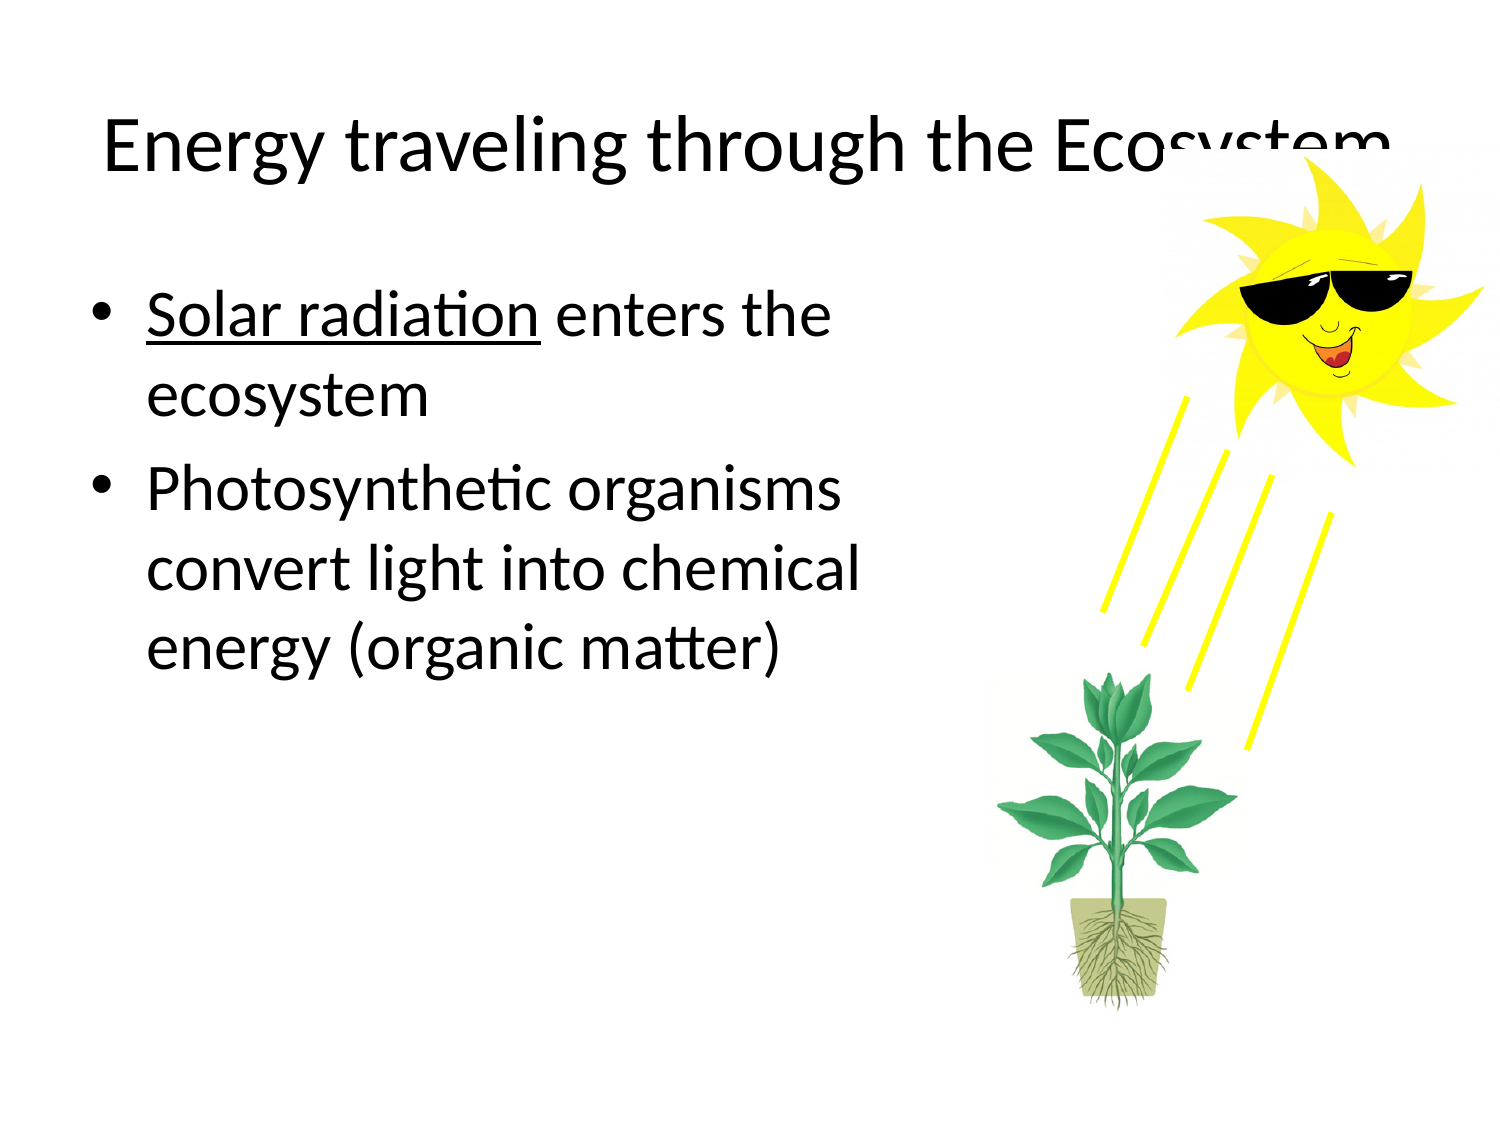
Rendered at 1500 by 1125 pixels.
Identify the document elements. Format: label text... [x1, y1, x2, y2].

picture [1162, 149, 1500, 486]
picture [985, 657, 1247, 1021]
title Energy traveling through the Ecosystem [75, 45, 1425, 233]
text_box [1102, 396, 1188, 613]
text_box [1246, 512, 1332, 751]
list Solar radiation enters the ecosystem Photosynthetic organisms convert light into chemical energy (organic matter) [75, 262, 986, 1005]
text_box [1187, 474, 1273, 692]
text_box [1142, 449, 1229, 647]
